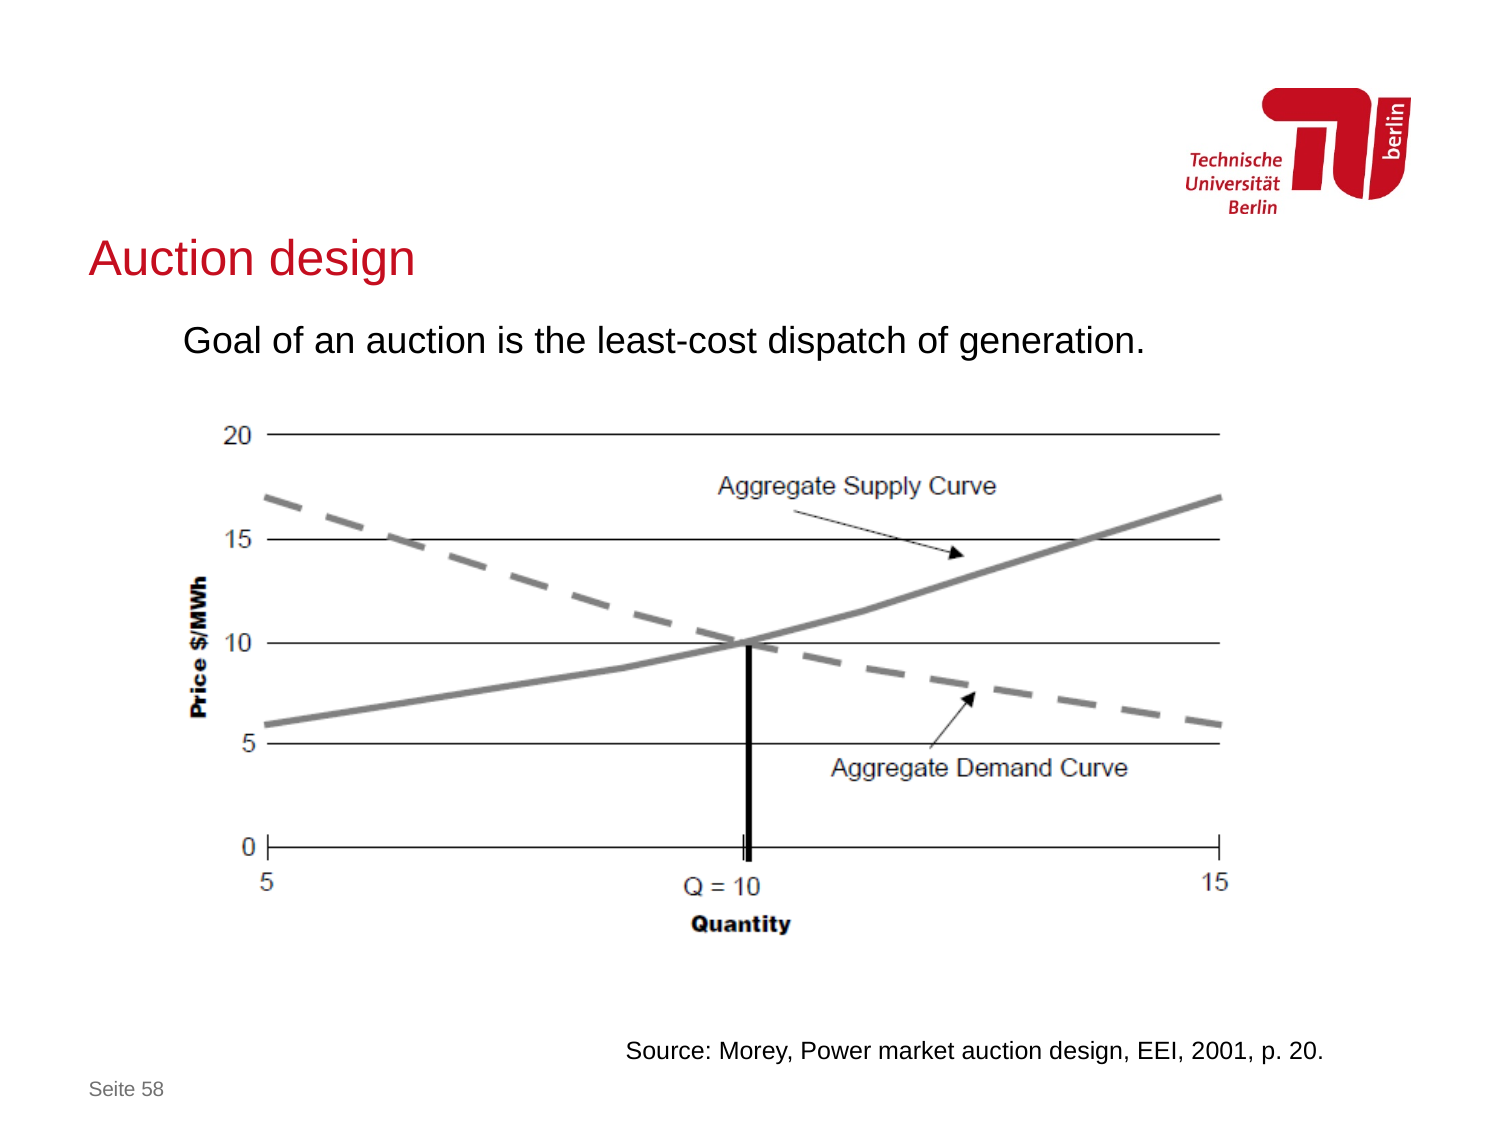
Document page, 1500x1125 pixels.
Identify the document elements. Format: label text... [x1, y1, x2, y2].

text_box Source: Morey, Power market auction design, EEI, 2001, p. 20. [596, 1027, 1341, 1072]
picture [171, 411, 1236, 950]
slide_number Seite 58 [88, 1075, 1176, 1101]
title Auction design [88, 226, 1411, 286]
picture [1186, 88, 1411, 214]
list Goal of an auction is the least-cost dispatch of generation. [183, 315, 1294, 983]
